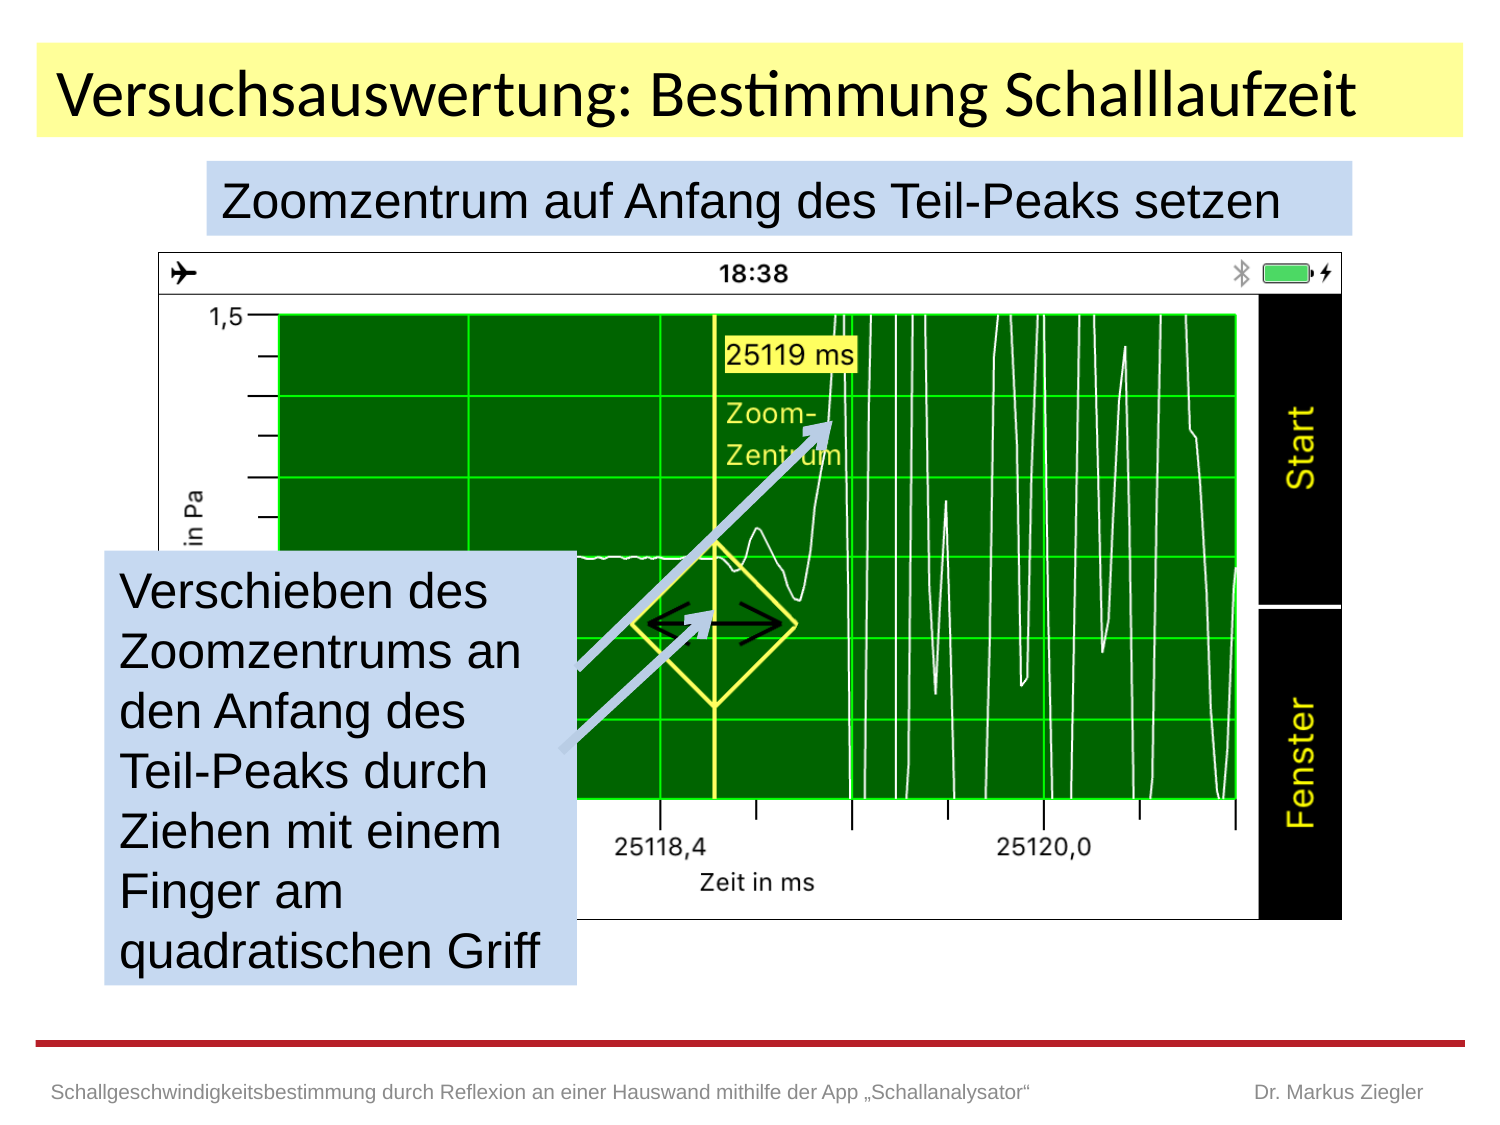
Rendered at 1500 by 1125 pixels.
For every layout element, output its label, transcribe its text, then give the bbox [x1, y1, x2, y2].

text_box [576, 420, 833, 669]
footer Schallgeschwindigkeitsbestimmung durch Reflexion an einer Hauswand mithilfe der App „Schallanalysator“ Dr. Markus Ziegler [35, 1061, 1459, 1122]
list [158, 252, 1342, 920]
text_box Verschieben des Zoomzentrums an den Anfang des Teil-Peaks durch Ziehen mit einem Finger am quadratischen Griff [104, 550, 577, 986]
text_box Zoomzentrum auf Anfang des Teil-Peaks setzen [206, 160, 1353, 236]
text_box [560, 609, 715, 752]
title Versuchsauswertung: Bestimmung Schalllaufzeit [41, 42, 1459, 149]
